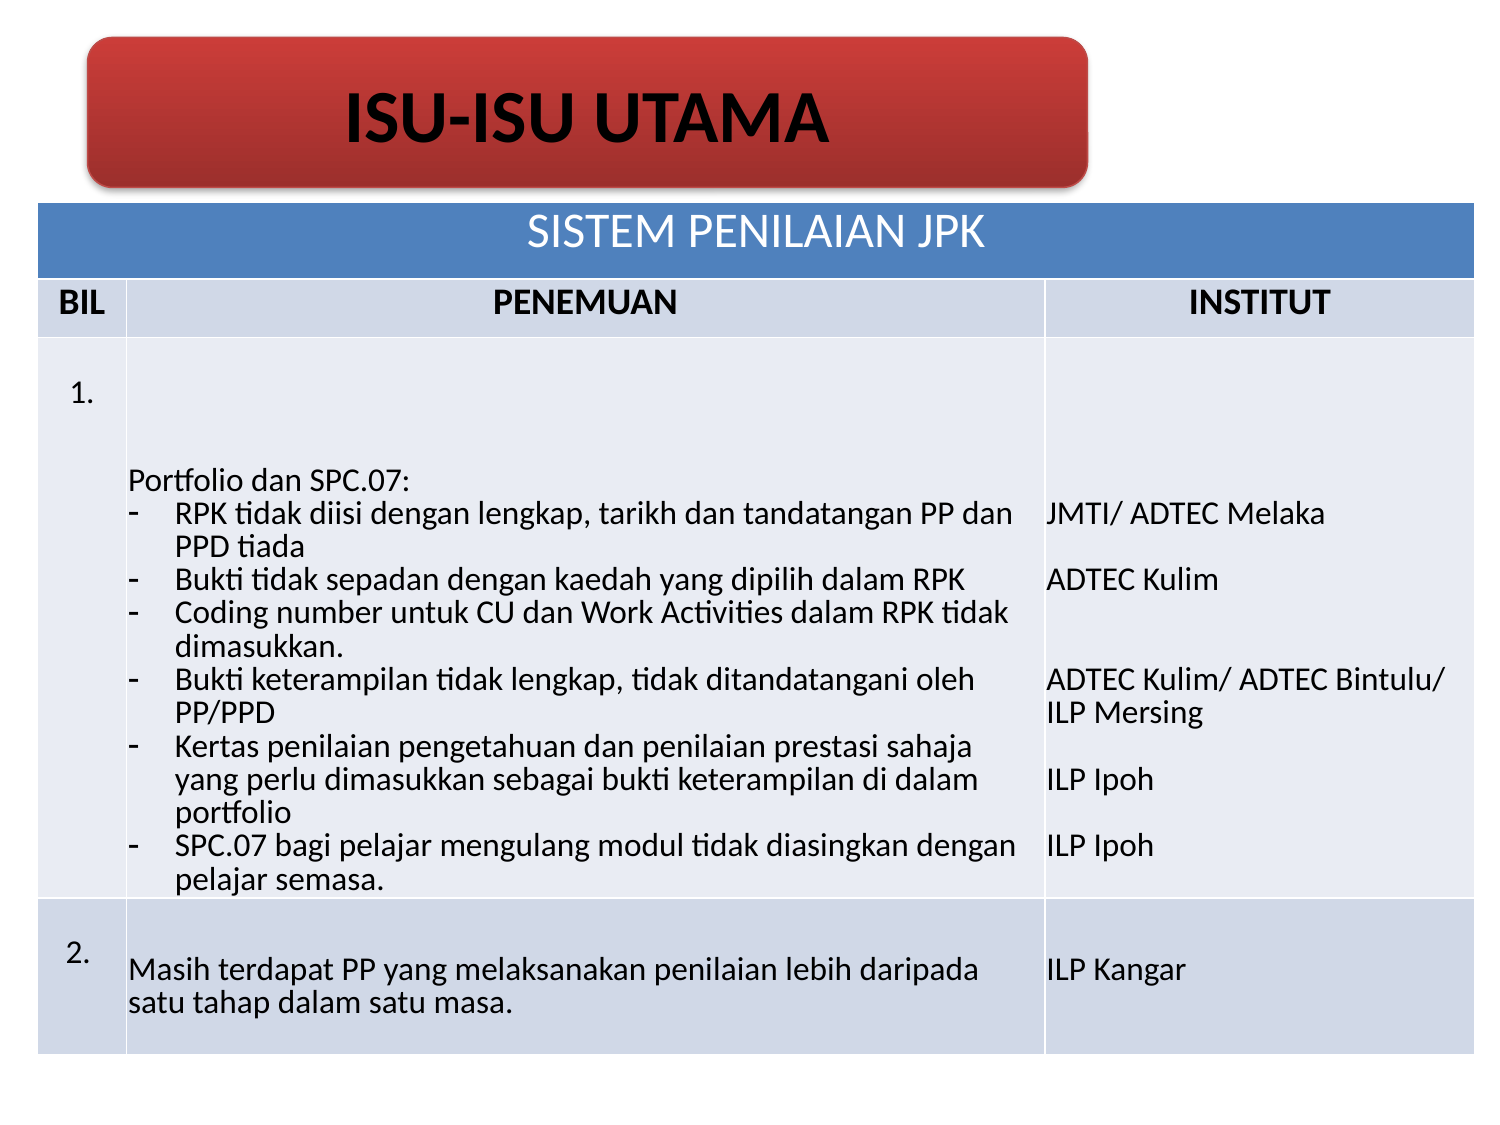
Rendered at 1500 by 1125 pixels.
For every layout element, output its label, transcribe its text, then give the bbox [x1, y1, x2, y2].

table_cell Portfolio dan SPC.07: RPK tidak diisi dengan lengkap, tarikh dan tandatangan PP dan PPD tiada Bukti tidak sepadan dengan kaedah yang dipilih dalam RPK Coding number untuk CU dan Work Activities dalam RPK tidak dimasukkan. Bukti keterampilan tidak lengkap, tidak ditandatangani oleh PP/PPD Kertas penilaian pengetahuan dan penilaian prestasi sahaja yang perlu dimasukkan sebagai bukti keterampilan di dalam portfolio SPC.07 bagi pelajar mengulang modul tidak diasingkan dengan pelajar semasa. [127, 338, 1044, 897]
table_cell 2. [38, 899, 126, 1054]
table_cell BIL [38, 280, 126, 337]
table_cell JMTI/ ADTEC Melaka ADTEC Kulim ADTEC Kulim/ ADTEC Bintulu/ ILP Mersing ILP Ipoh ILP Ipoh [1046, 338, 1474, 897]
table_cell PENEMUAN [127, 280, 1044, 337]
table_cell ILP Kangar [1046, 899, 1474, 1054]
table_cell INSTITUT [1046, 280, 1474, 337]
table_cell Masih terdapat PP yang melaksanakan penilaian lebih daripada satu tahap dalam satu masa. [127, 899, 1044, 1054]
table_header SISTEM PENILAIAN JPK [38, 203, 1474, 278]
text_box ISU-ISU UTAMA [86, 36, 1089, 189]
table_cell 1. [38, 338, 126, 897]
